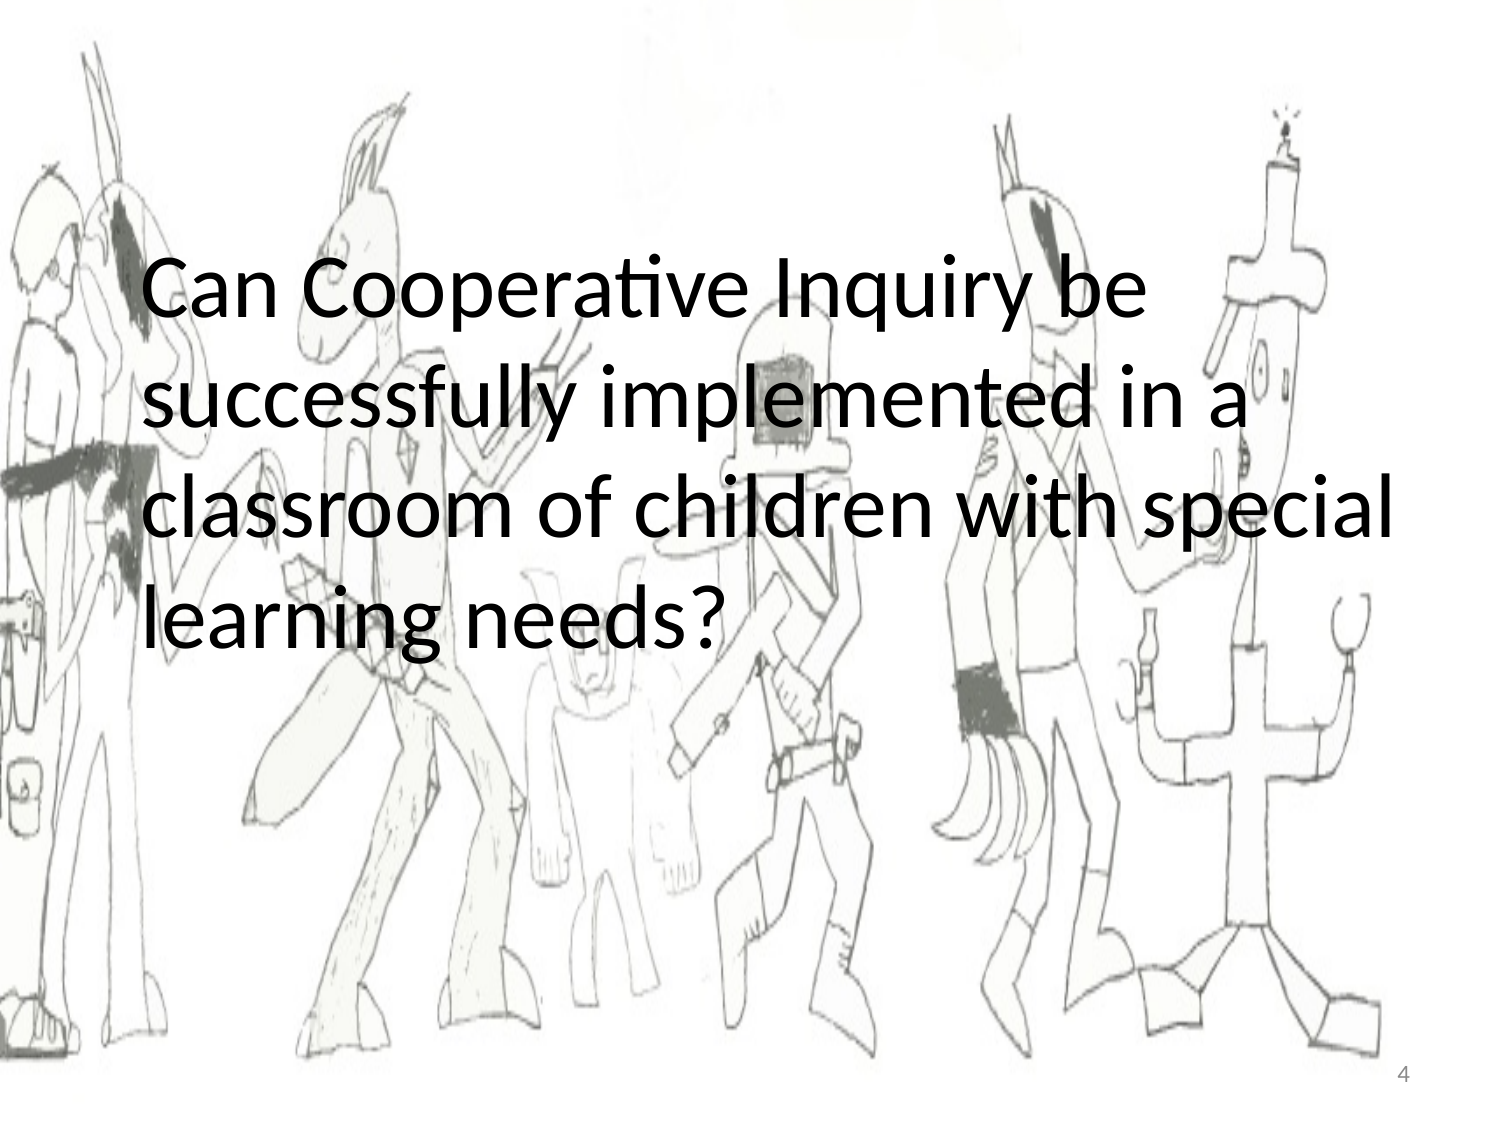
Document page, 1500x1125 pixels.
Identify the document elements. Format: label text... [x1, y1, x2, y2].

title Can Cooperative Inquiry be successfully implemented in a classroom of children with special learning needs? [125, 0, 1425, 893]
picture [0, 0, 1500, 1125]
slide_number 4 [1074, 1042, 1425, 1103]
